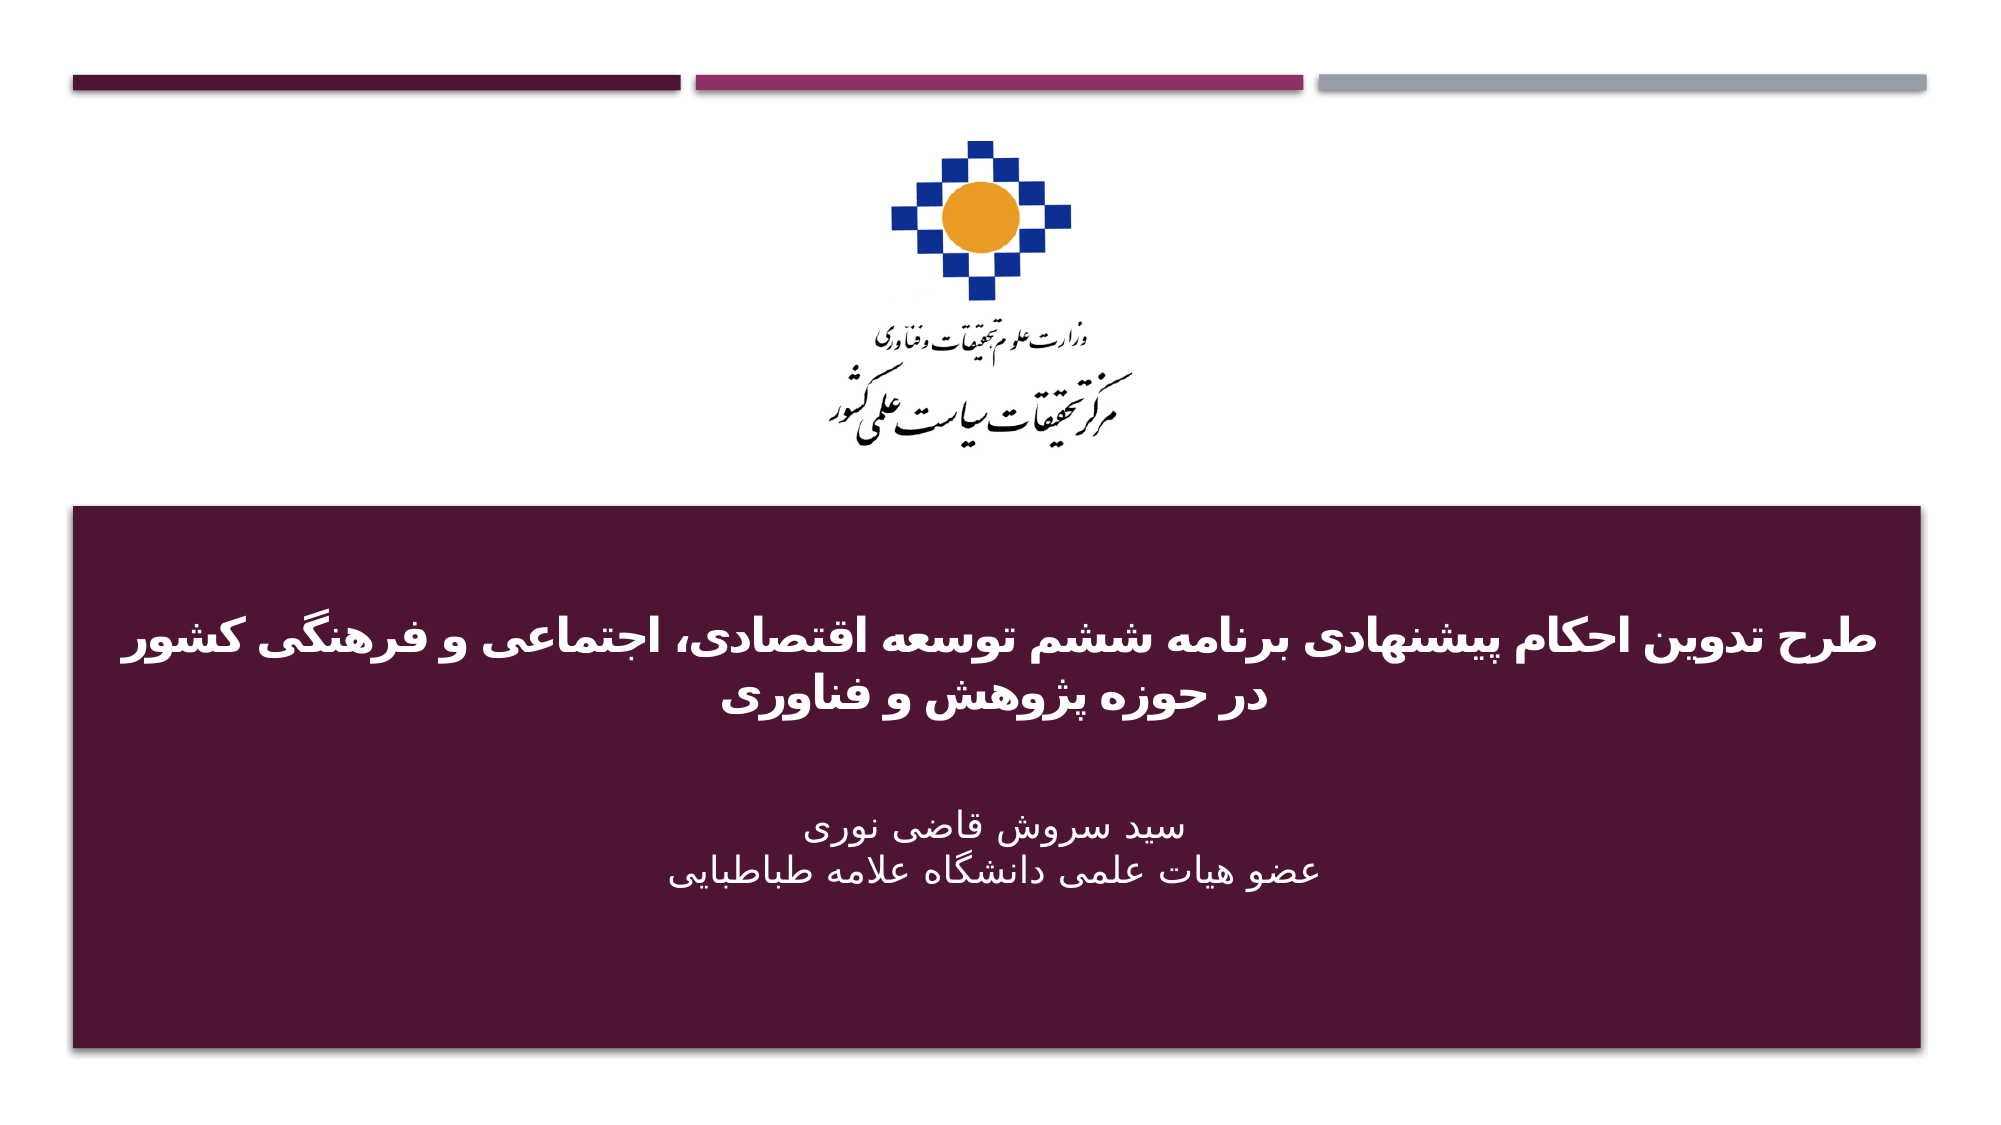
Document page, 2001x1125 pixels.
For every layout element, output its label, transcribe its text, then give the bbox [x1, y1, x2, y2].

picture [824, 140, 1133, 460]
subtitle سید سروش قاضی نوری عضو هیات علمی دانشگاه علامه طباطبایی [93, 793, 1897, 891]
title طرح تدوین احکام پیشنهادی برنامه ششم توسعه اقتصادی، اجتماعی و فرهنگی کشور در حوزه پژوهش و فناوری [99, 571, 1904, 810]
